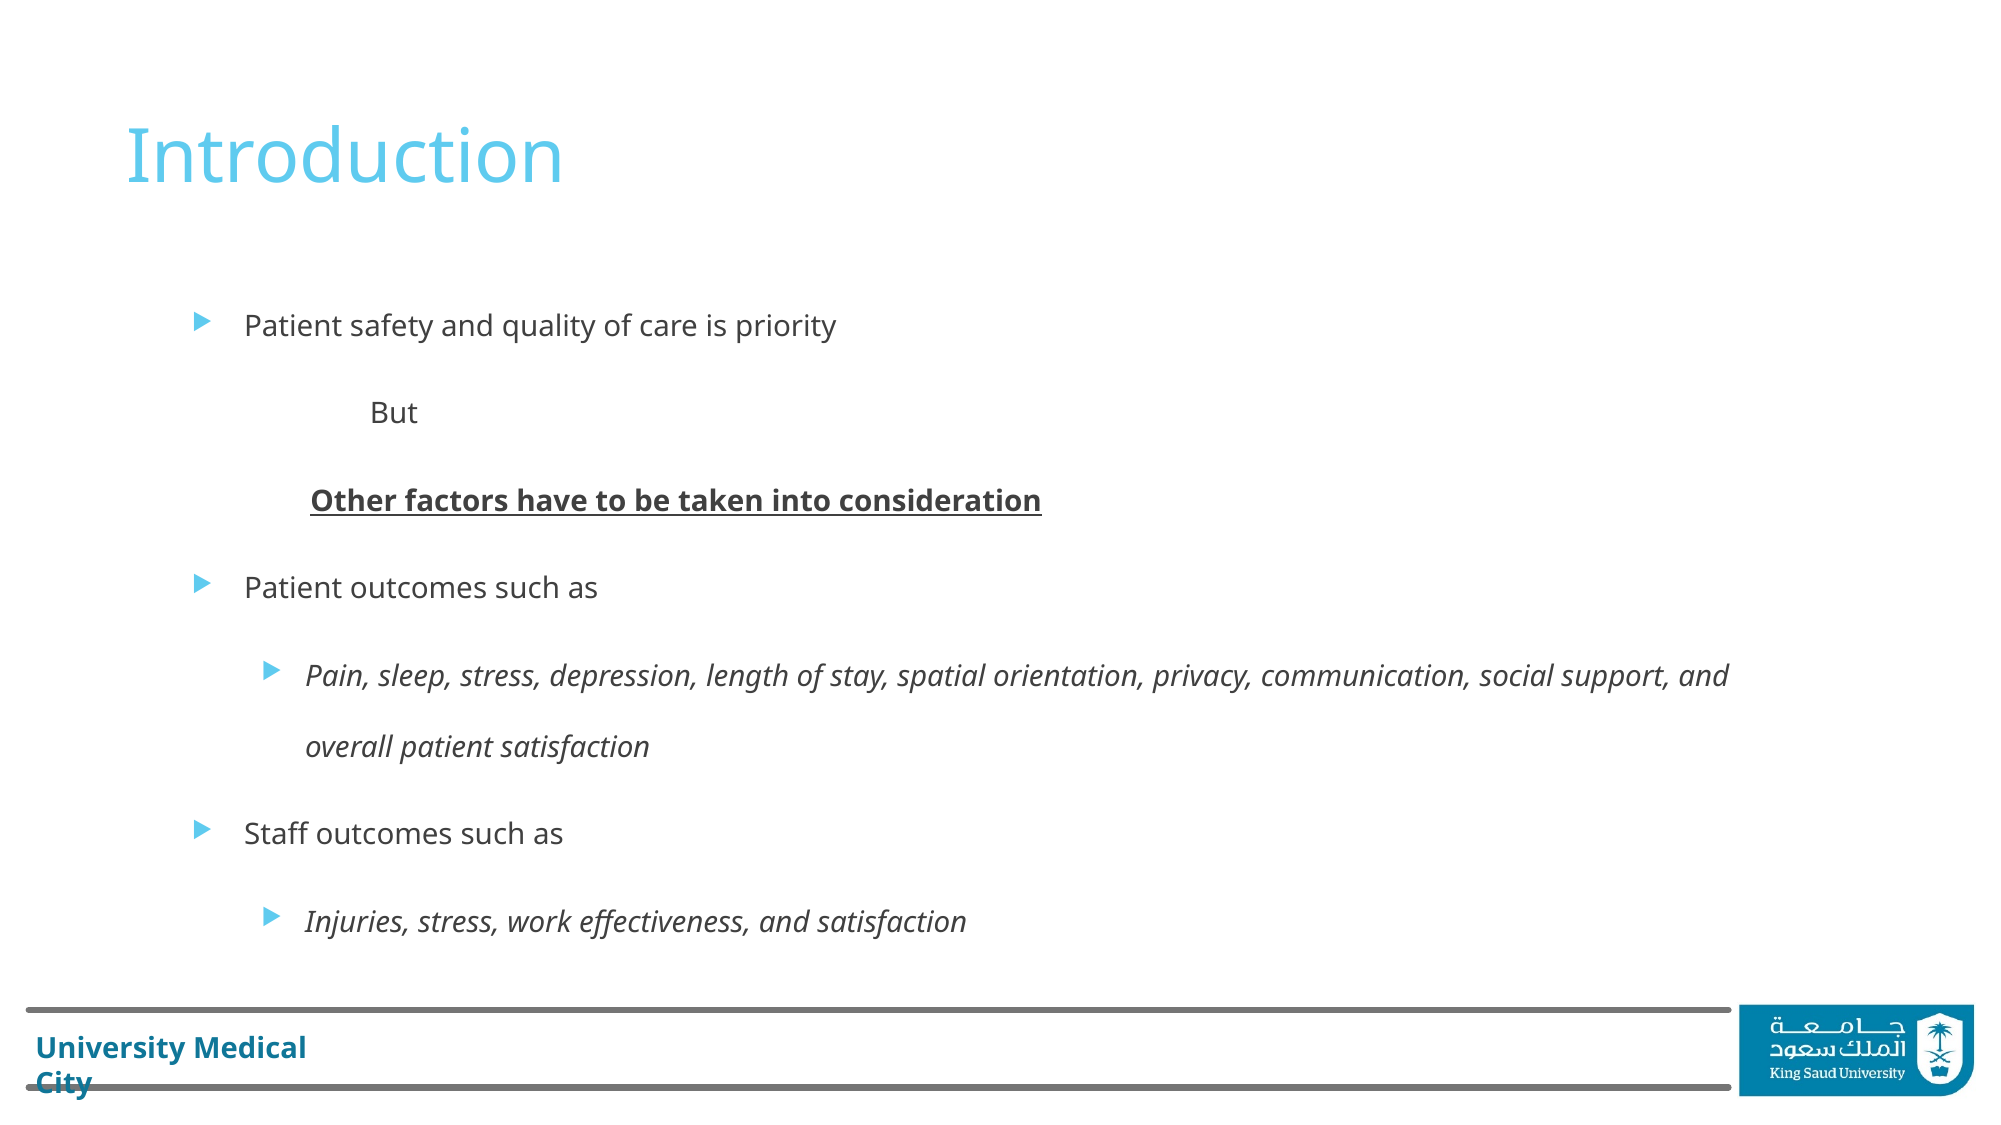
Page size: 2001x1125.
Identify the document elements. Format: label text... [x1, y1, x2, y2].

list Patient safety and quality of care is priority But Other factors have to be taken into consideration Patient outcomes such as Pain, sleep, stress, depression, length of stay, spatial orientation, privacy, communication, social support, and overall patient satisfaction Staff outcomes such as Injuries, stress, work effectiveness, and satisfaction [176, 264, 1806, 950]
title Introduction [111, 99, 1522, 317]
picture [1737, 1002, 1976, 1099]
